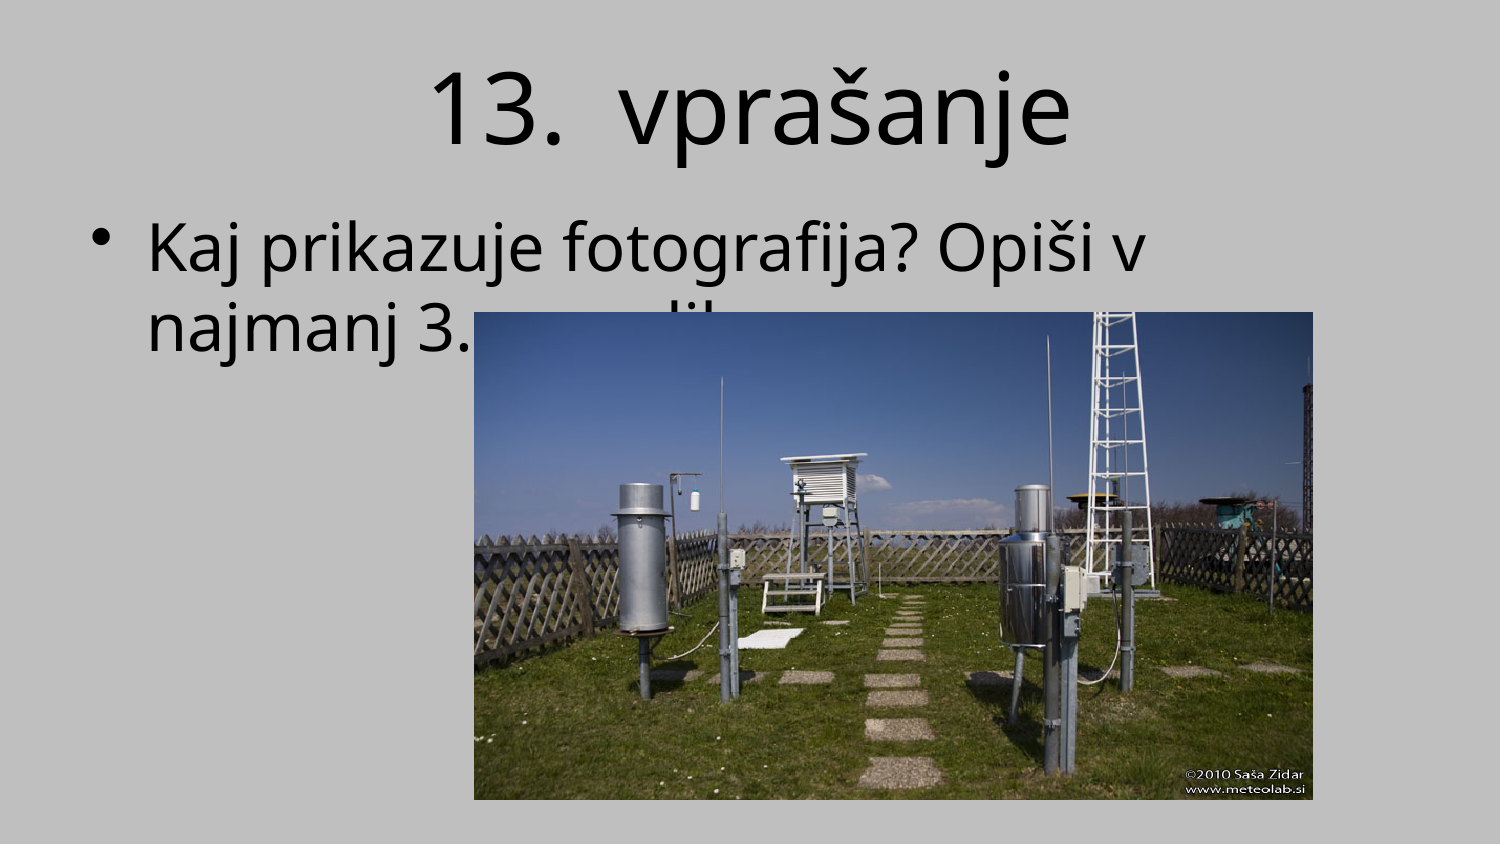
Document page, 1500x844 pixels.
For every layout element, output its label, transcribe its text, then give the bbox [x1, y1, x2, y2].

picture [474, 312, 1313, 800]
title 13. vprašanje [74, 33, 1426, 175]
list Kaj prikazuje fotografija? Opiši v najmanj 3. povedih. [74, 196, 1426, 754]
